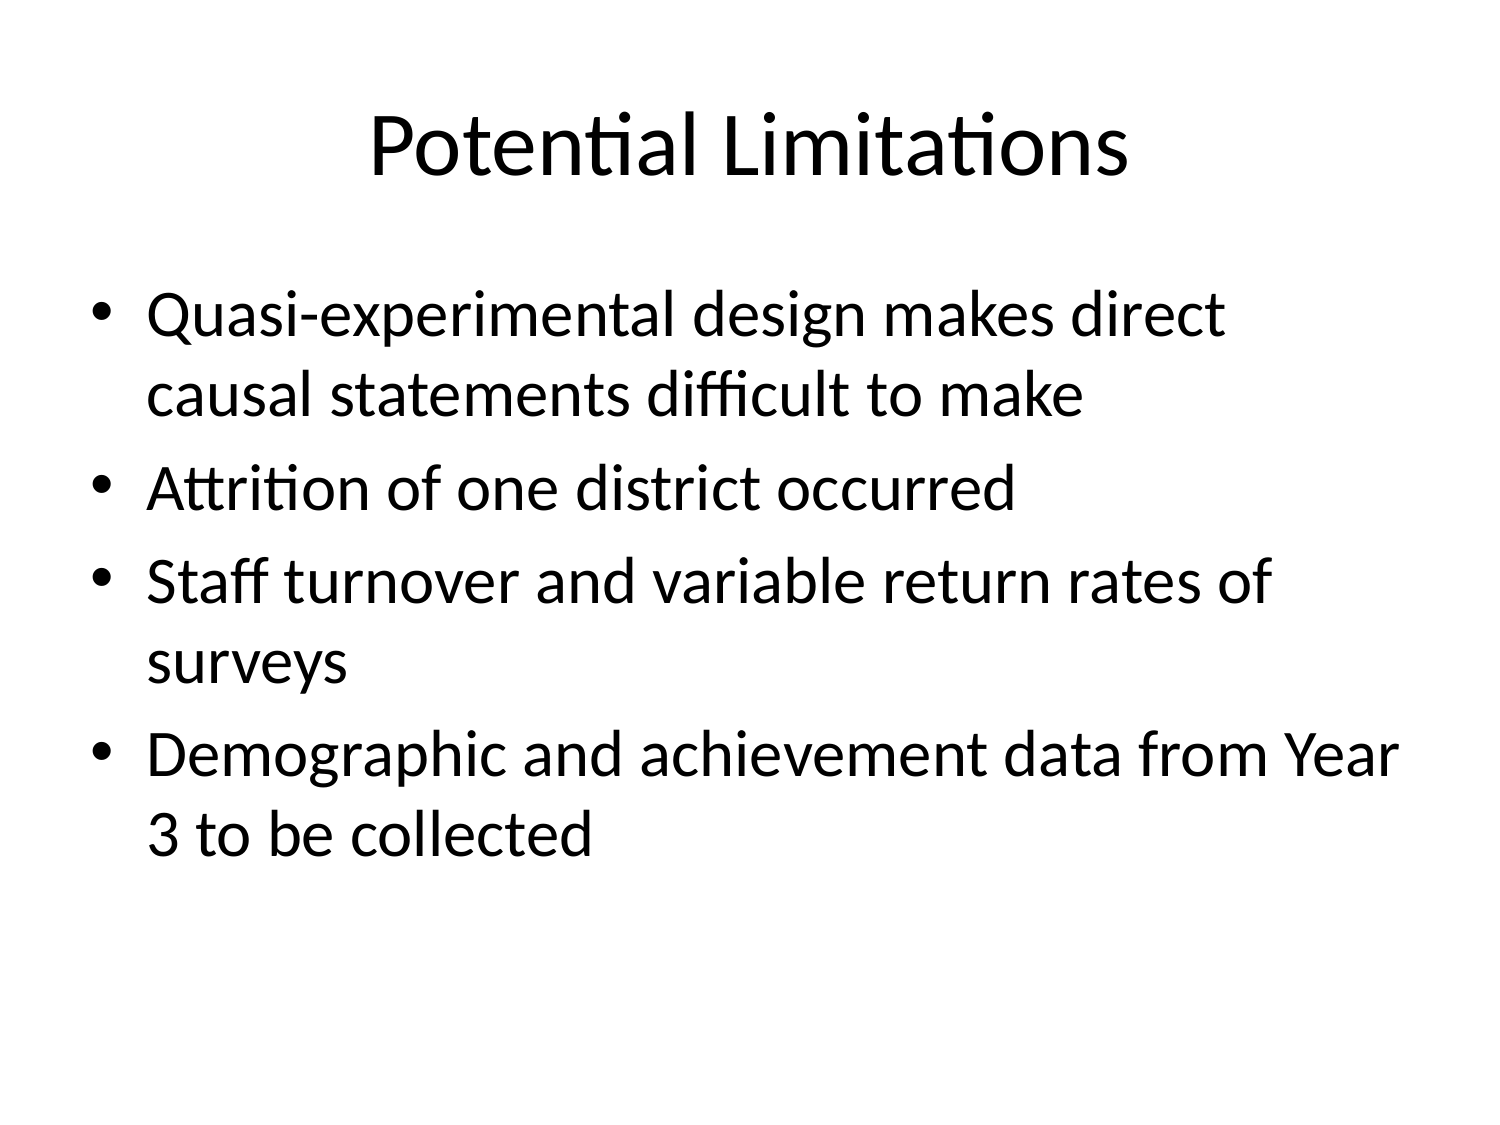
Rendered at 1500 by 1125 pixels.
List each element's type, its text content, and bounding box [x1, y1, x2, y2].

list Quasi-experimental design makes direct causal statements difficult to make Attrition of one district occurred Staff turnover and variable return rates of surveys Demographic and achievement data from Year 3 to be collected [75, 262, 1425, 1005]
title Potential Limitations [75, 45, 1425, 233]
